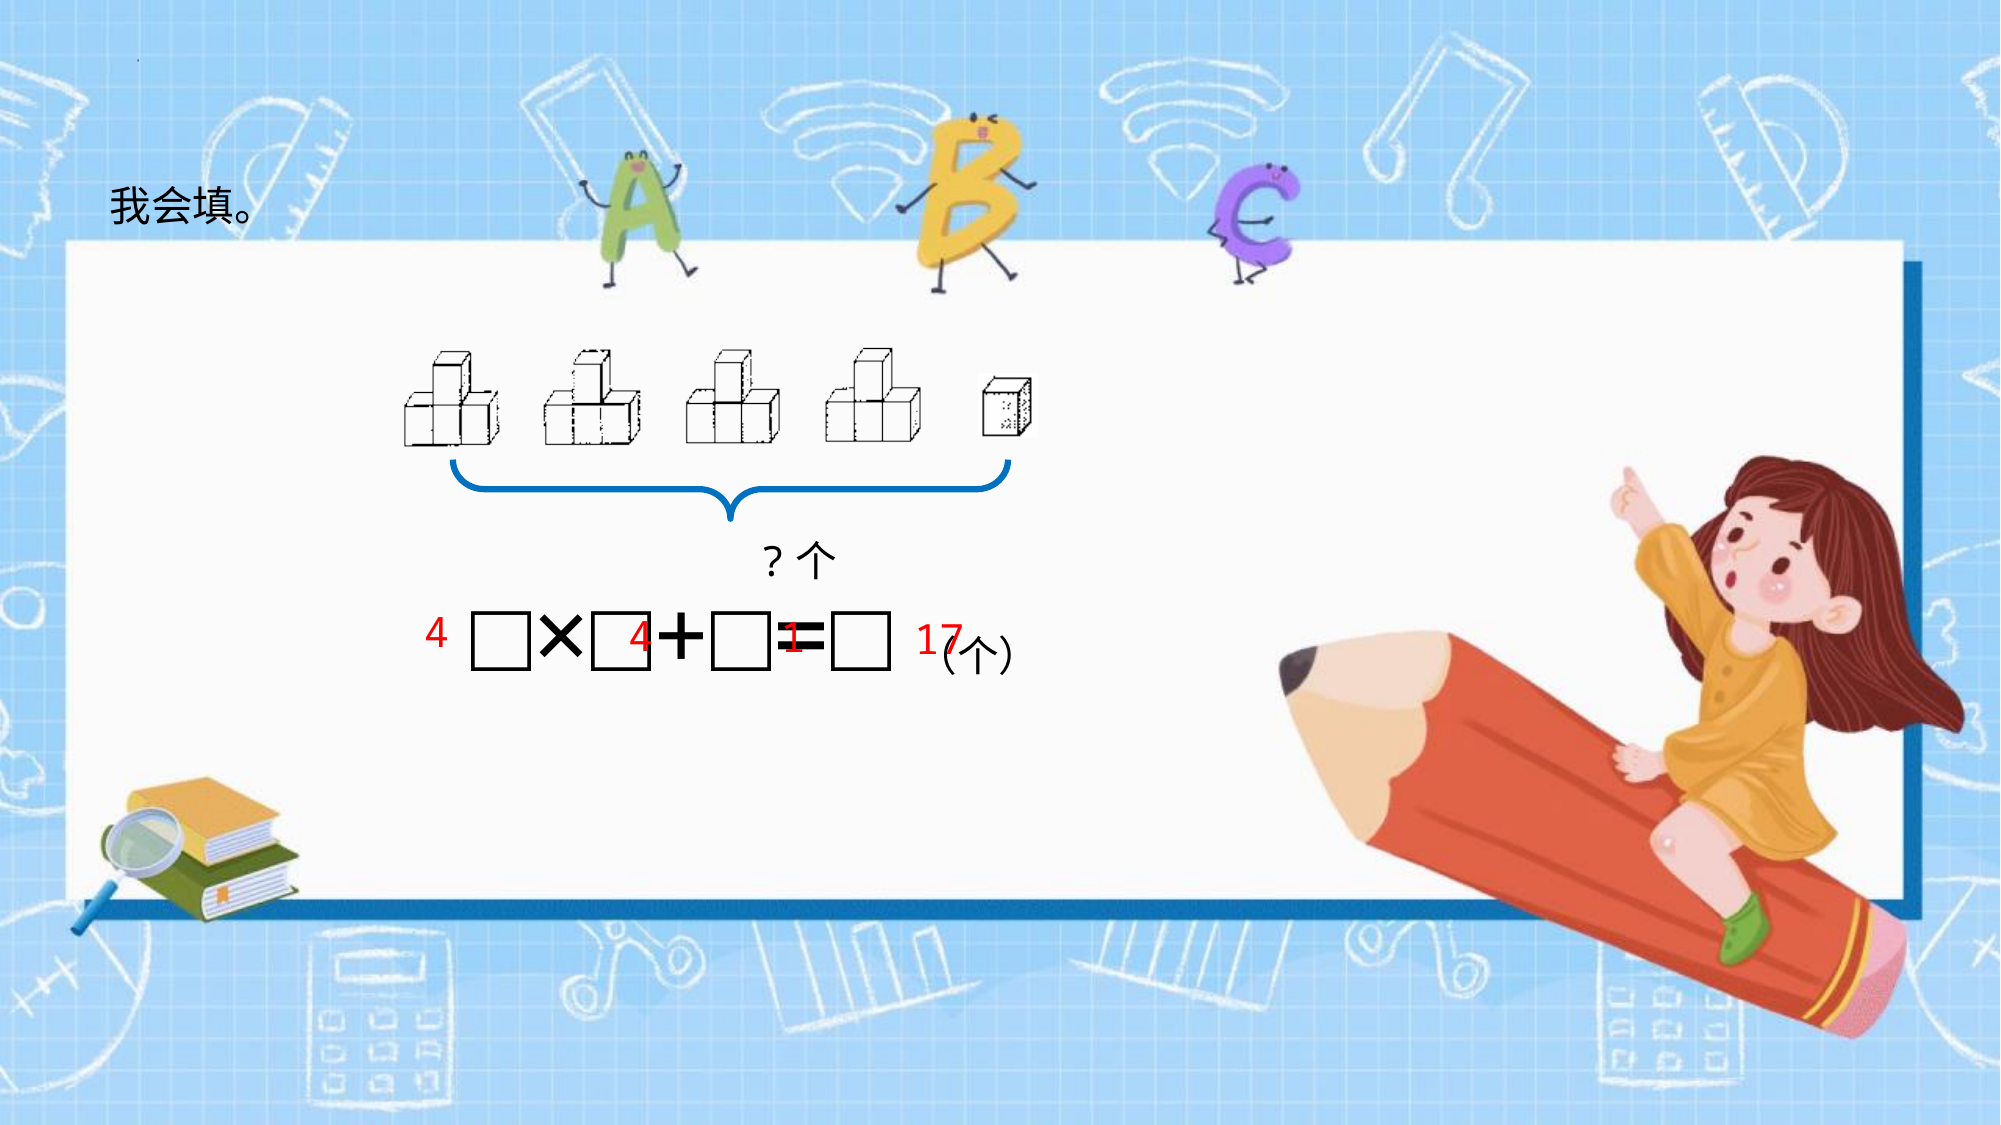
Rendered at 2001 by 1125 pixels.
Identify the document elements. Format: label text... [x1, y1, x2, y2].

text_box 4 [409, 598, 464, 664]
picture [0, 0, 2001, 1125]
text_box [452, 459, 1008, 594]
text_box 我会填。 [94, 171, 354, 237]
text_box 17 [899, 605, 980, 670]
text_box □×□+□=□（个） [456, 564, 1056, 699]
text_box 1 [765, 603, 821, 669]
text_box 4 [613, 602, 668, 667]
